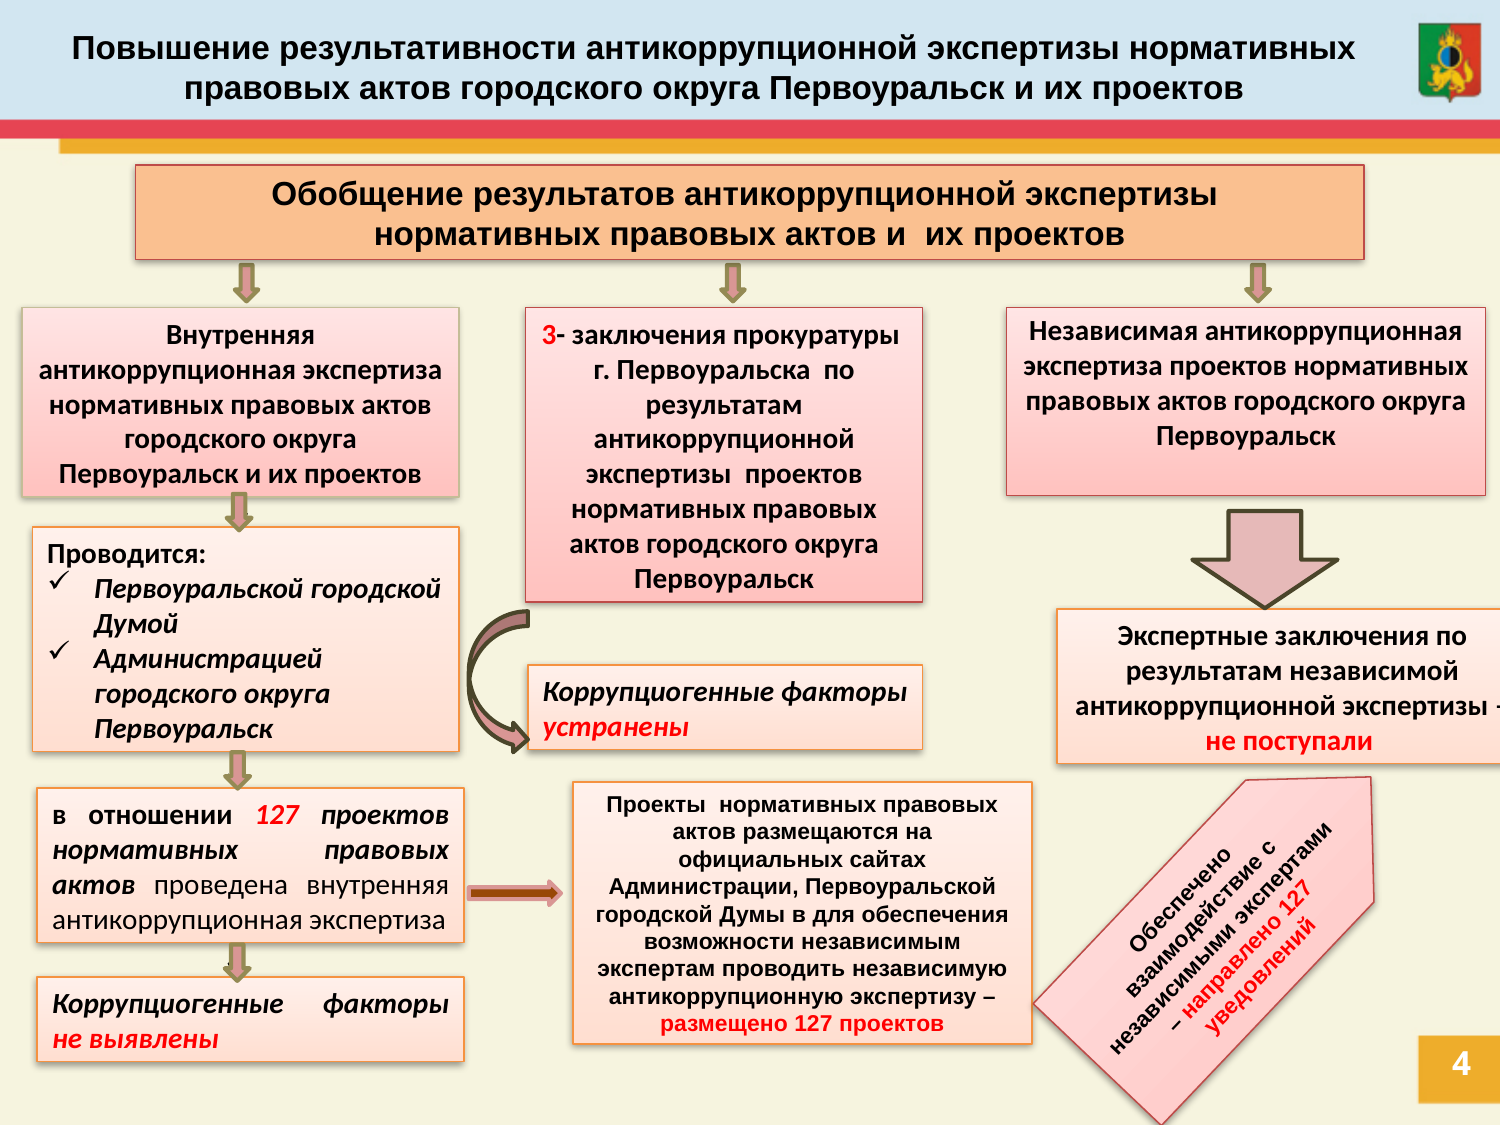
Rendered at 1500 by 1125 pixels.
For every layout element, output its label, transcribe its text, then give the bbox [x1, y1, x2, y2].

text_box Проводится: Первоуральской городской Думой Администрацией городского округа Первоуральск [32, 526, 460, 752]
text_box Коррупциогенные факторы устранены [527, 664, 923, 750]
text_box 3- заключения прокуратуры г. Первоуральска по результатам антикоррупционной экспертизы проектов нормативных правовых актов городского округа Первоуральск [525, 307, 923, 603]
text_box [51, 137, 1415, 289]
text_box [223, 750, 253, 791]
picture [0, 0, 1500, 1125]
text_box Проекты нормативных правовых актов размещаются на официальных сайтах Администрации, Первоуральской городской Думы в для обеспечения возможности независимым экспертам проводить независимую антикоррупционную экспертизу – размещено 127 проектов [572, 781, 1033, 1045]
text_box в отношении 127 проектов нормативных правовых актов проведена внутренняя антикоррупционная экспертиза [36, 787, 465, 943]
text_box Обобщение результатов антикоррупционной экспертизы нормативных правовых актов и их проектов [135, 164, 1365, 260]
text_box [1244, 268, 1273, 304]
text_box [1190, 508, 1340, 611]
text_box Экспертные заключения по результатам независимой антикоррупционной экспертизы – не поступали [1056, 608, 1500, 764]
text_box [222, 942, 252, 983]
text_box Внутренняя антикоррупционная экспертиза нормативных правовых актов городского округа Первоуральск и их проектов [21, 307, 460, 498]
text_box Обеспечено взаимодействие с независимыми экспертами – направлено 127 уведовлений [1032, 776, 1375, 1125]
text_box [466, 609, 530, 755]
text_box Независимая антикоррупционная экспертиза проектов нормативных правовых актов городского округа Первоуральск [1006, 307, 1486, 496]
text_box [466, 879, 564, 907]
text_box 4 [1423, 1034, 1500, 1090]
text_box Коррупциогенные факторы не выявлены [36, 976, 465, 1062]
text_box [719, 268, 747, 304]
text_box [232, 268, 261, 304]
text_box [224, 491, 254, 533]
text_box Повышение результативности антикоррупционной экспертизы нормативных правовых актов городского округа Первоуральск и их проектов [22, 19, 1407, 114]
